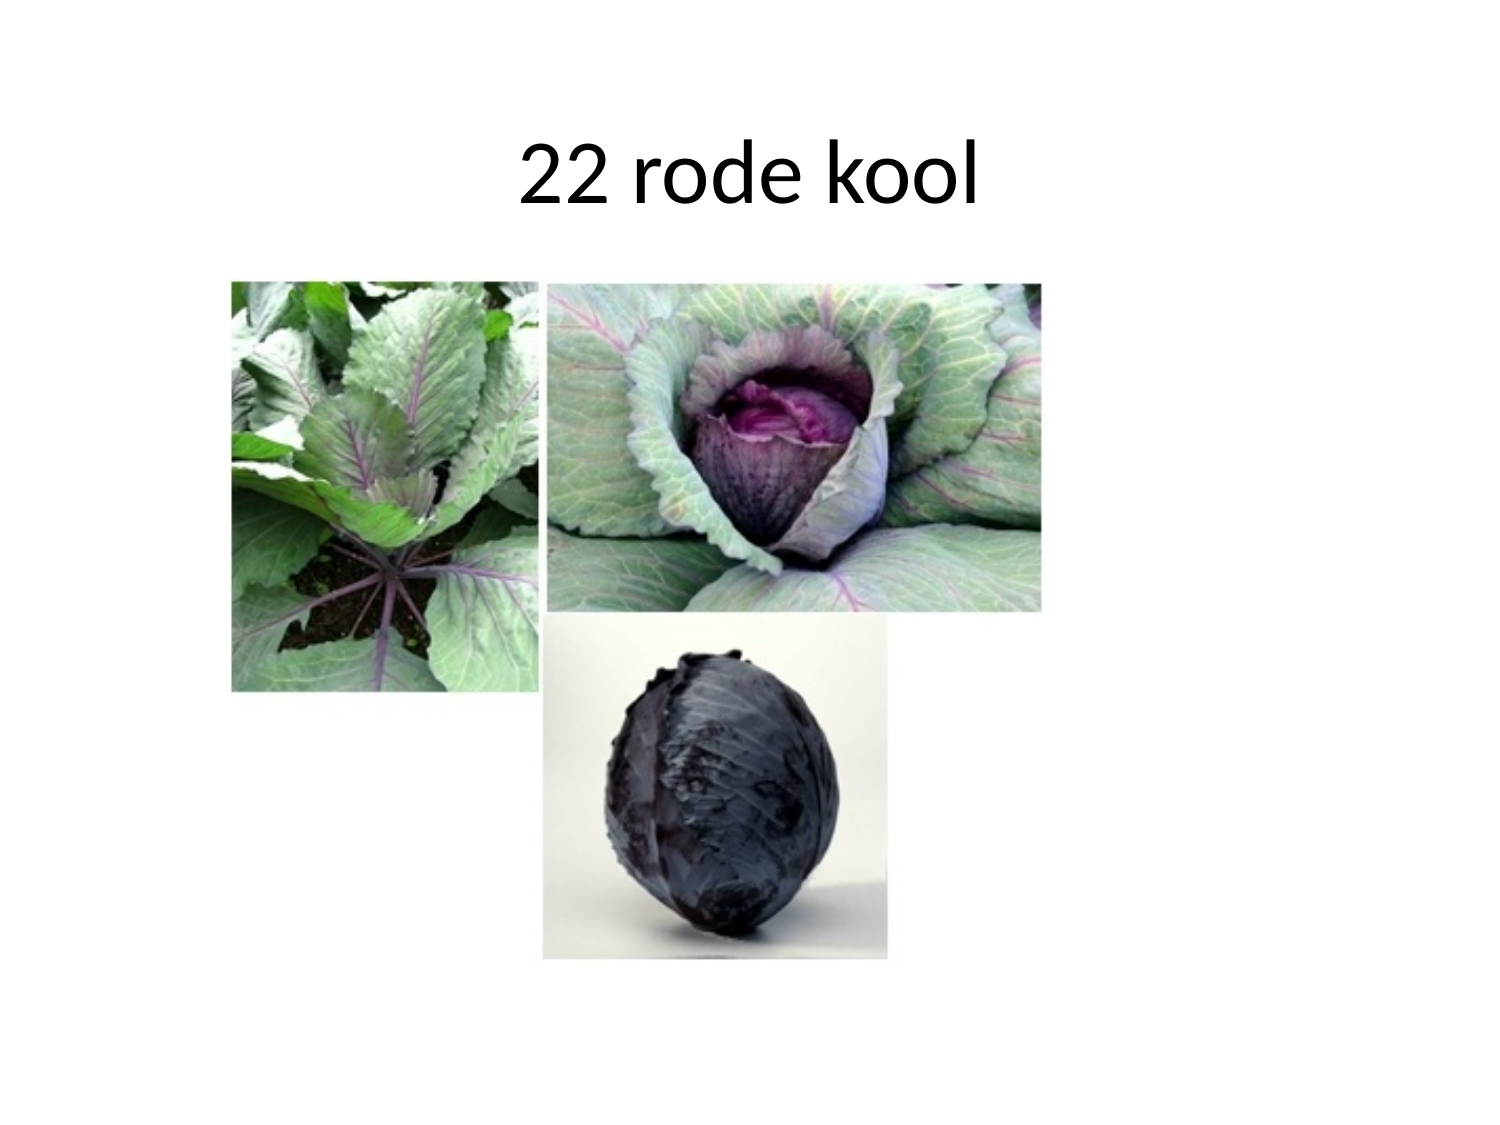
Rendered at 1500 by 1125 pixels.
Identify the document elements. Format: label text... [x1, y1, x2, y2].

title 22 rode kool [112, 78, 1388, 256]
picture [229, 278, 1046, 964]
